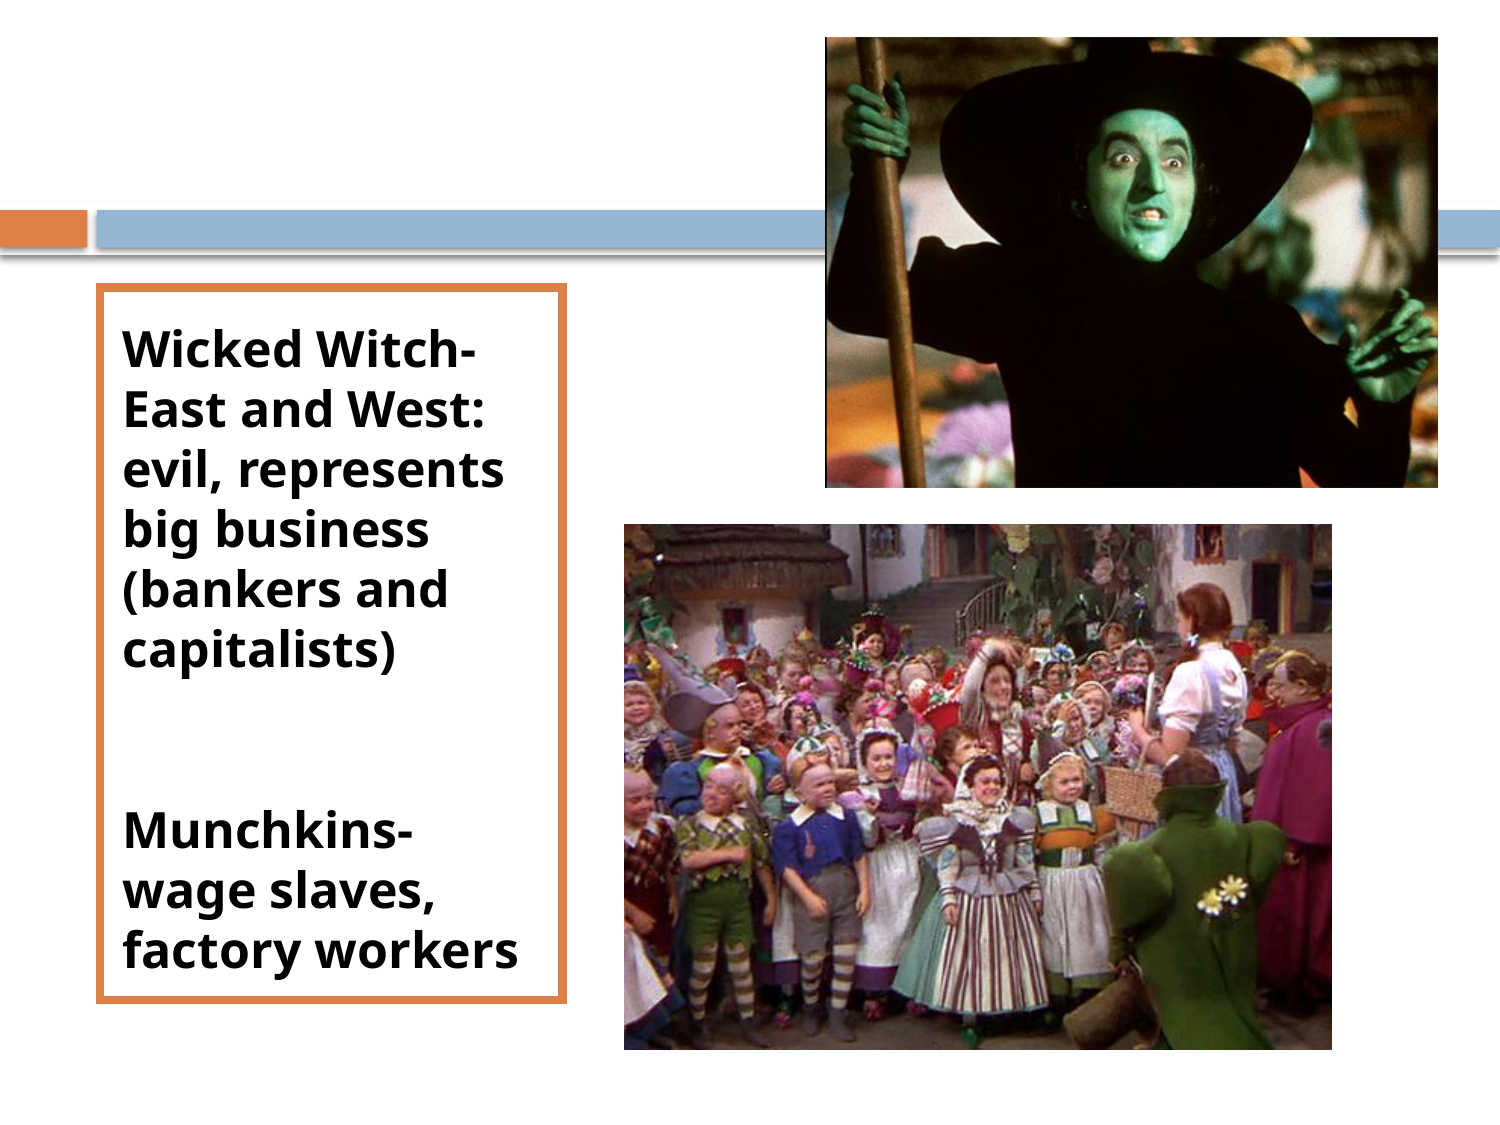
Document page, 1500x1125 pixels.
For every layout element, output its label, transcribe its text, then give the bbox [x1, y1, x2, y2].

picture [824, 37, 1438, 488]
picture [624, 524, 1332, 1051]
list Wicked Witch- East and West: evil, represents big business (bankers and capitalists) Munchkins- wage slaves, factory workers [96, 283, 567, 1004]
